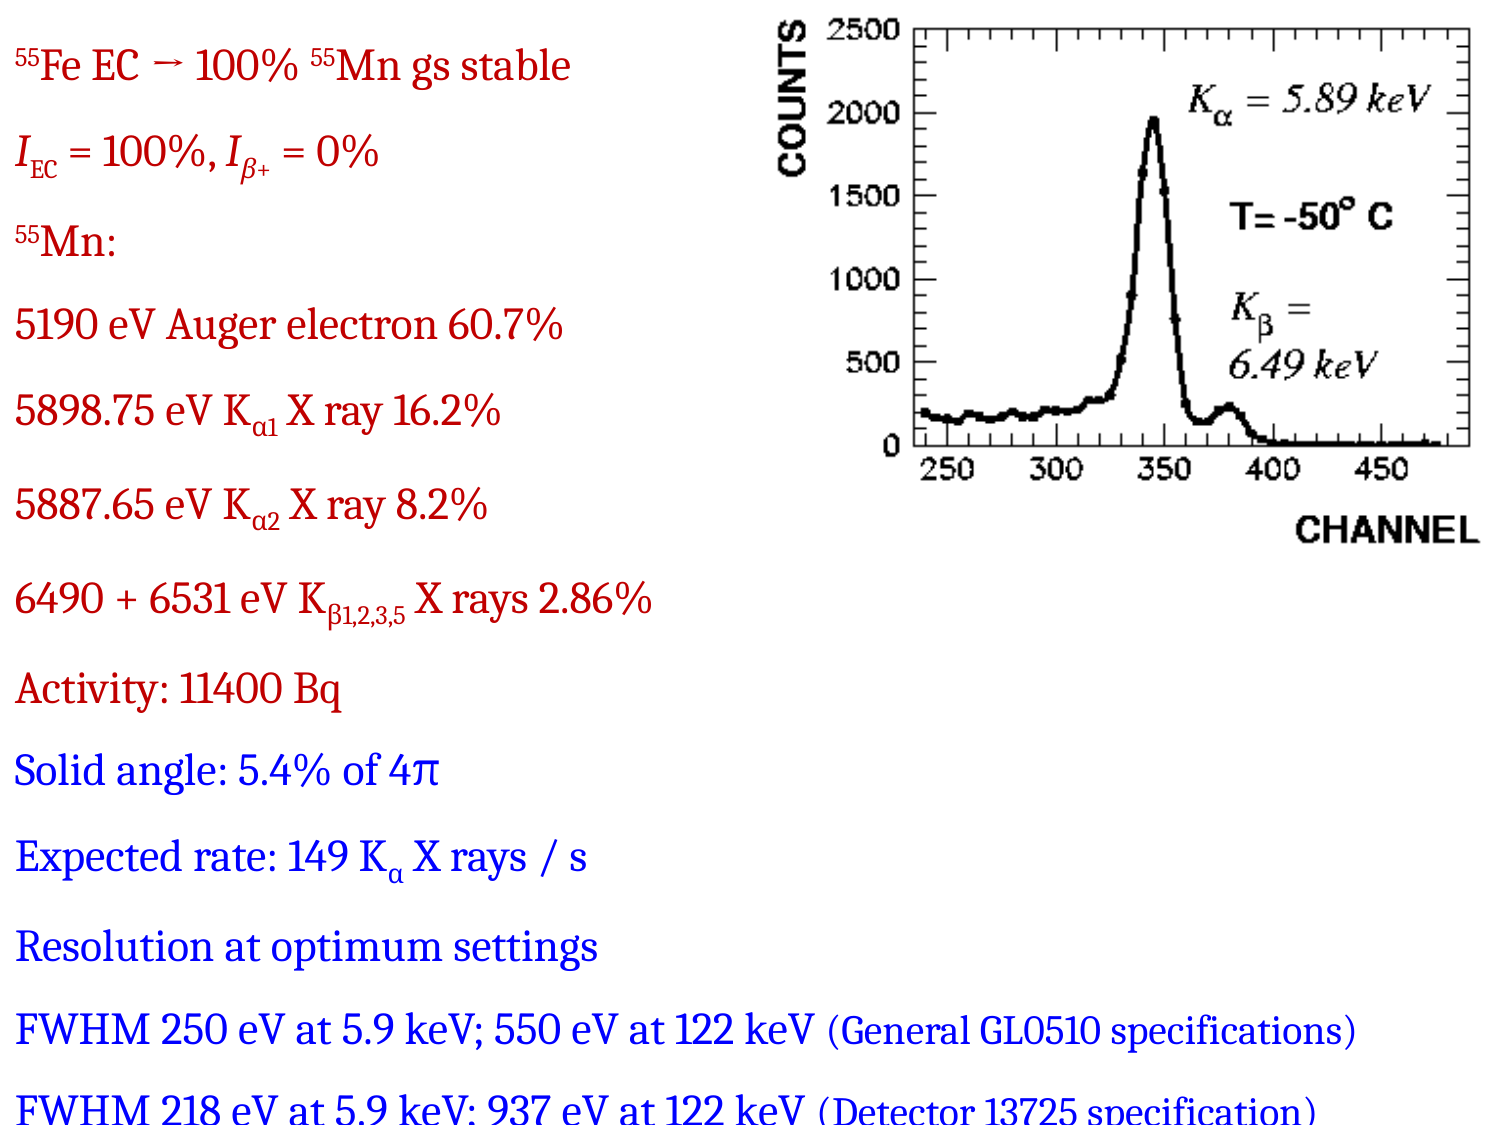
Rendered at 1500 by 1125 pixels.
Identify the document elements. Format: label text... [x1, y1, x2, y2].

text_box 55Fe EC → 100% 55Mn gs stable IEC = 100%, Iβ+ = 0% 55Mn: 5190 eV Auger electron 60.7% 5898.75 eV Kα1 X ray 16.2% 5887.65 eV Kα2 X ray 8.2% 6490 + 6531 eV Kβ1,2,3,5 X rays 2.86% Activity: 11400 Bq Solid angle: 5.4% of 4π Expected rate: 149 Kα X rays / s Resolution at optimum settings FWHM 250 eV at 5.9 keV; 550 eV at 122 keV (General GL0510 specifications) FWHM 218 eV at 5.9 keV; 937 eV at 122 keV (Detector 13725 specification) [0, 0, 1500, 1125]
picture [759, 0, 1500, 563]
